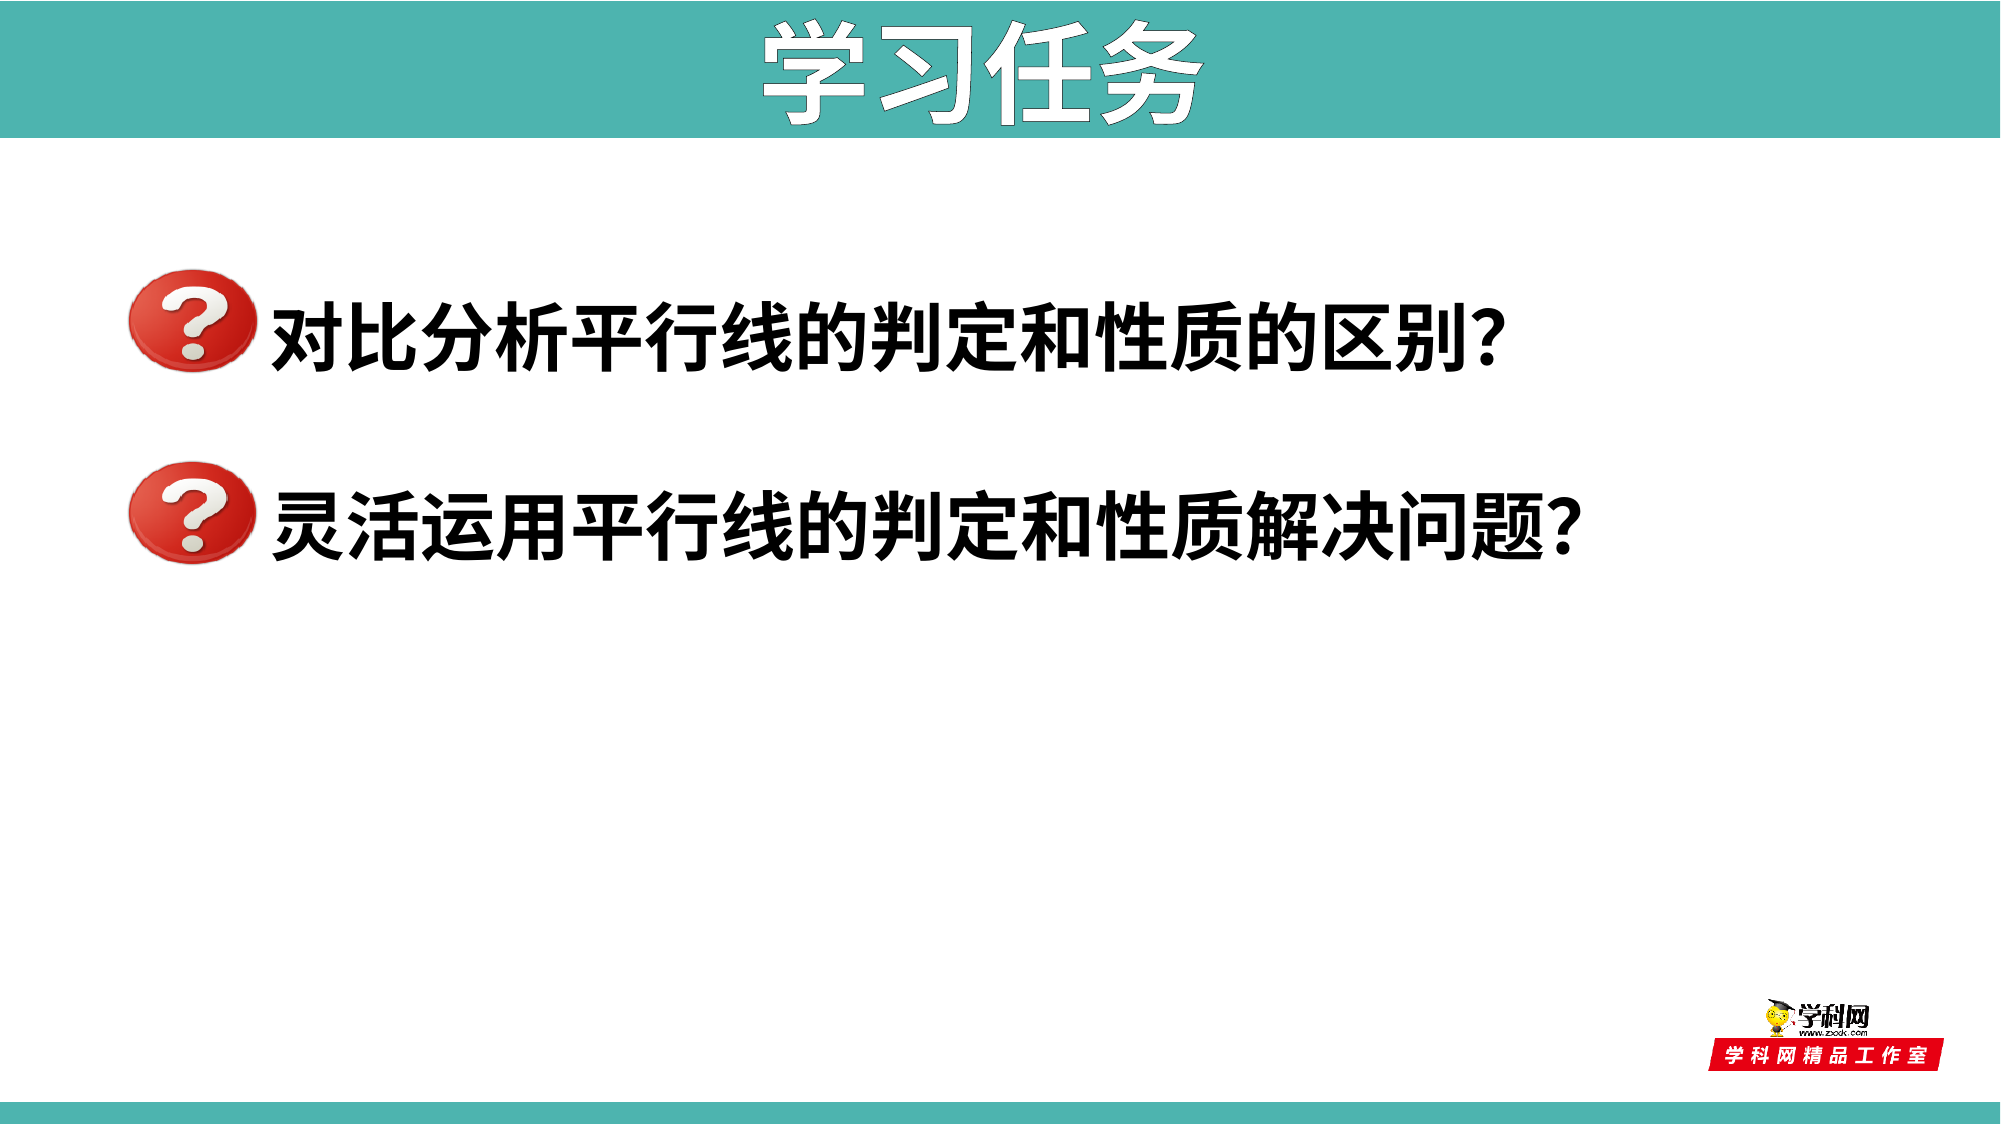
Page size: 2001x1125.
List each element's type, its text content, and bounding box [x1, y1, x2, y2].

text_box 对比分析平行线的判定和性质的区别？ [254, 256, 1579, 389]
text_box 学习任务 [742, 0, 1223, 146]
picture [0, 1, 2001, 1124]
text_box 灵活运用平行线的判定和性质解决问题？ [255, 445, 1697, 578]
